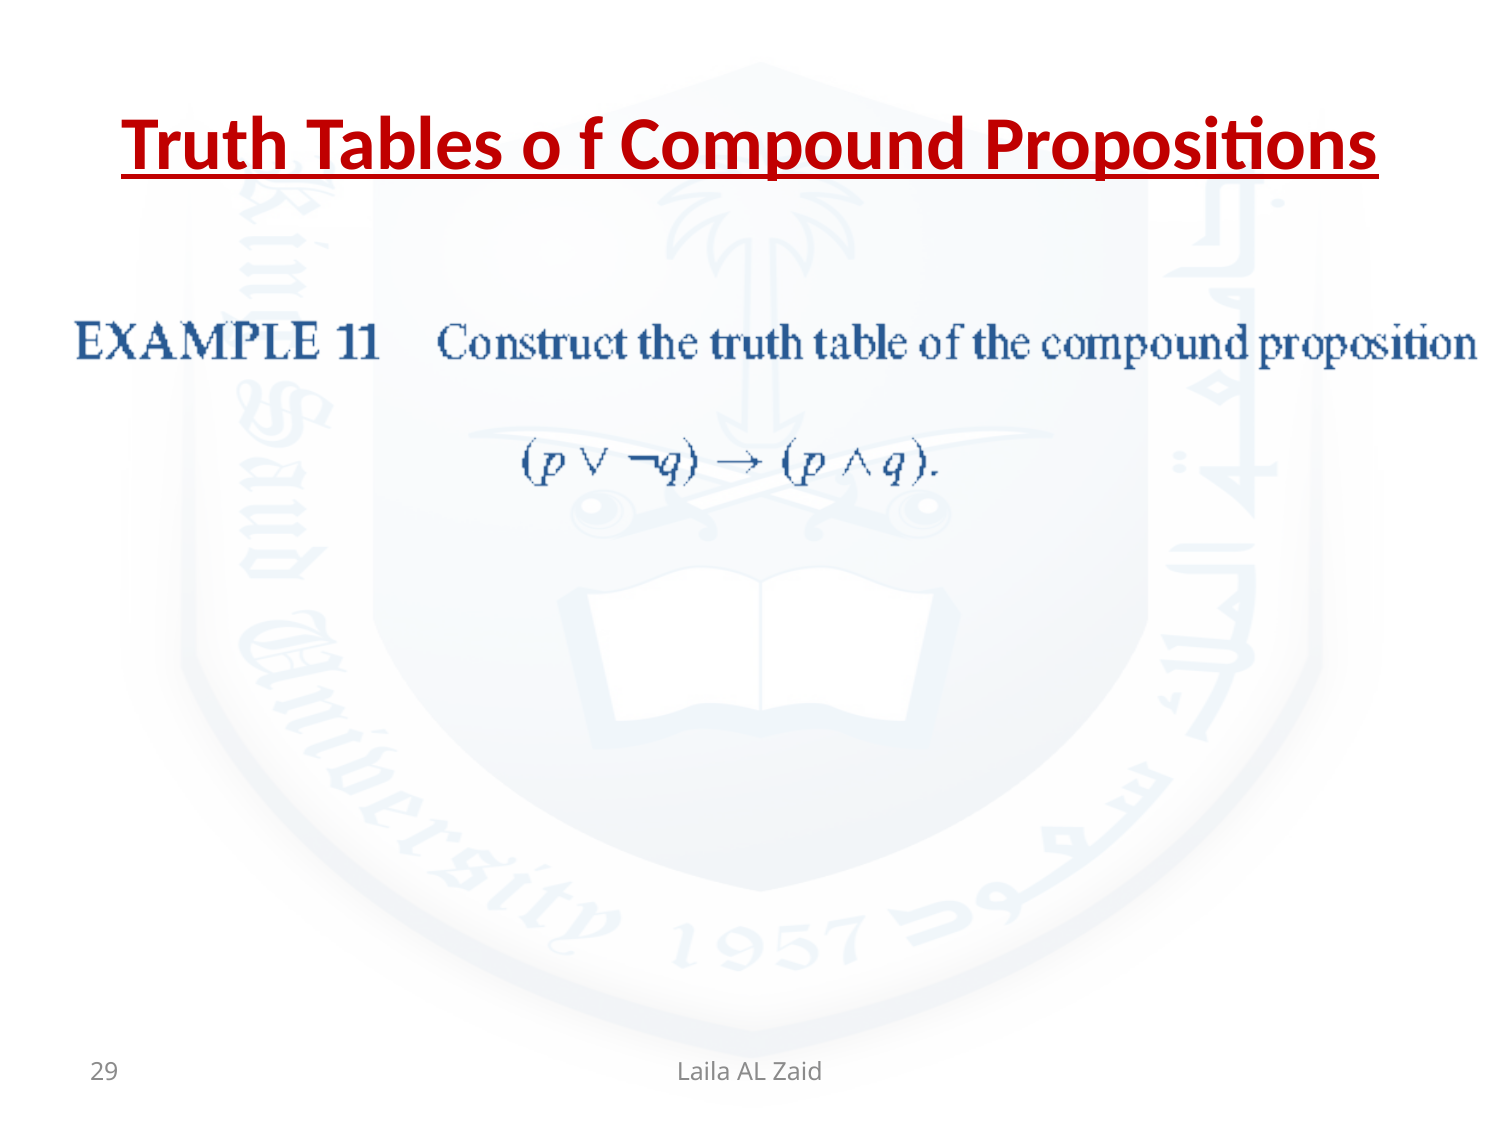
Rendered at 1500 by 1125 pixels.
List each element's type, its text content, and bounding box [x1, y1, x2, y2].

title Truth Tables o f Compound Propositions [75, 45, 1425, 233]
picture [0, 262, 1500, 513]
footer Laila AL Zaid [512, 1042, 988, 1103]
slide_number 29 [75, 1042, 425, 1103]
